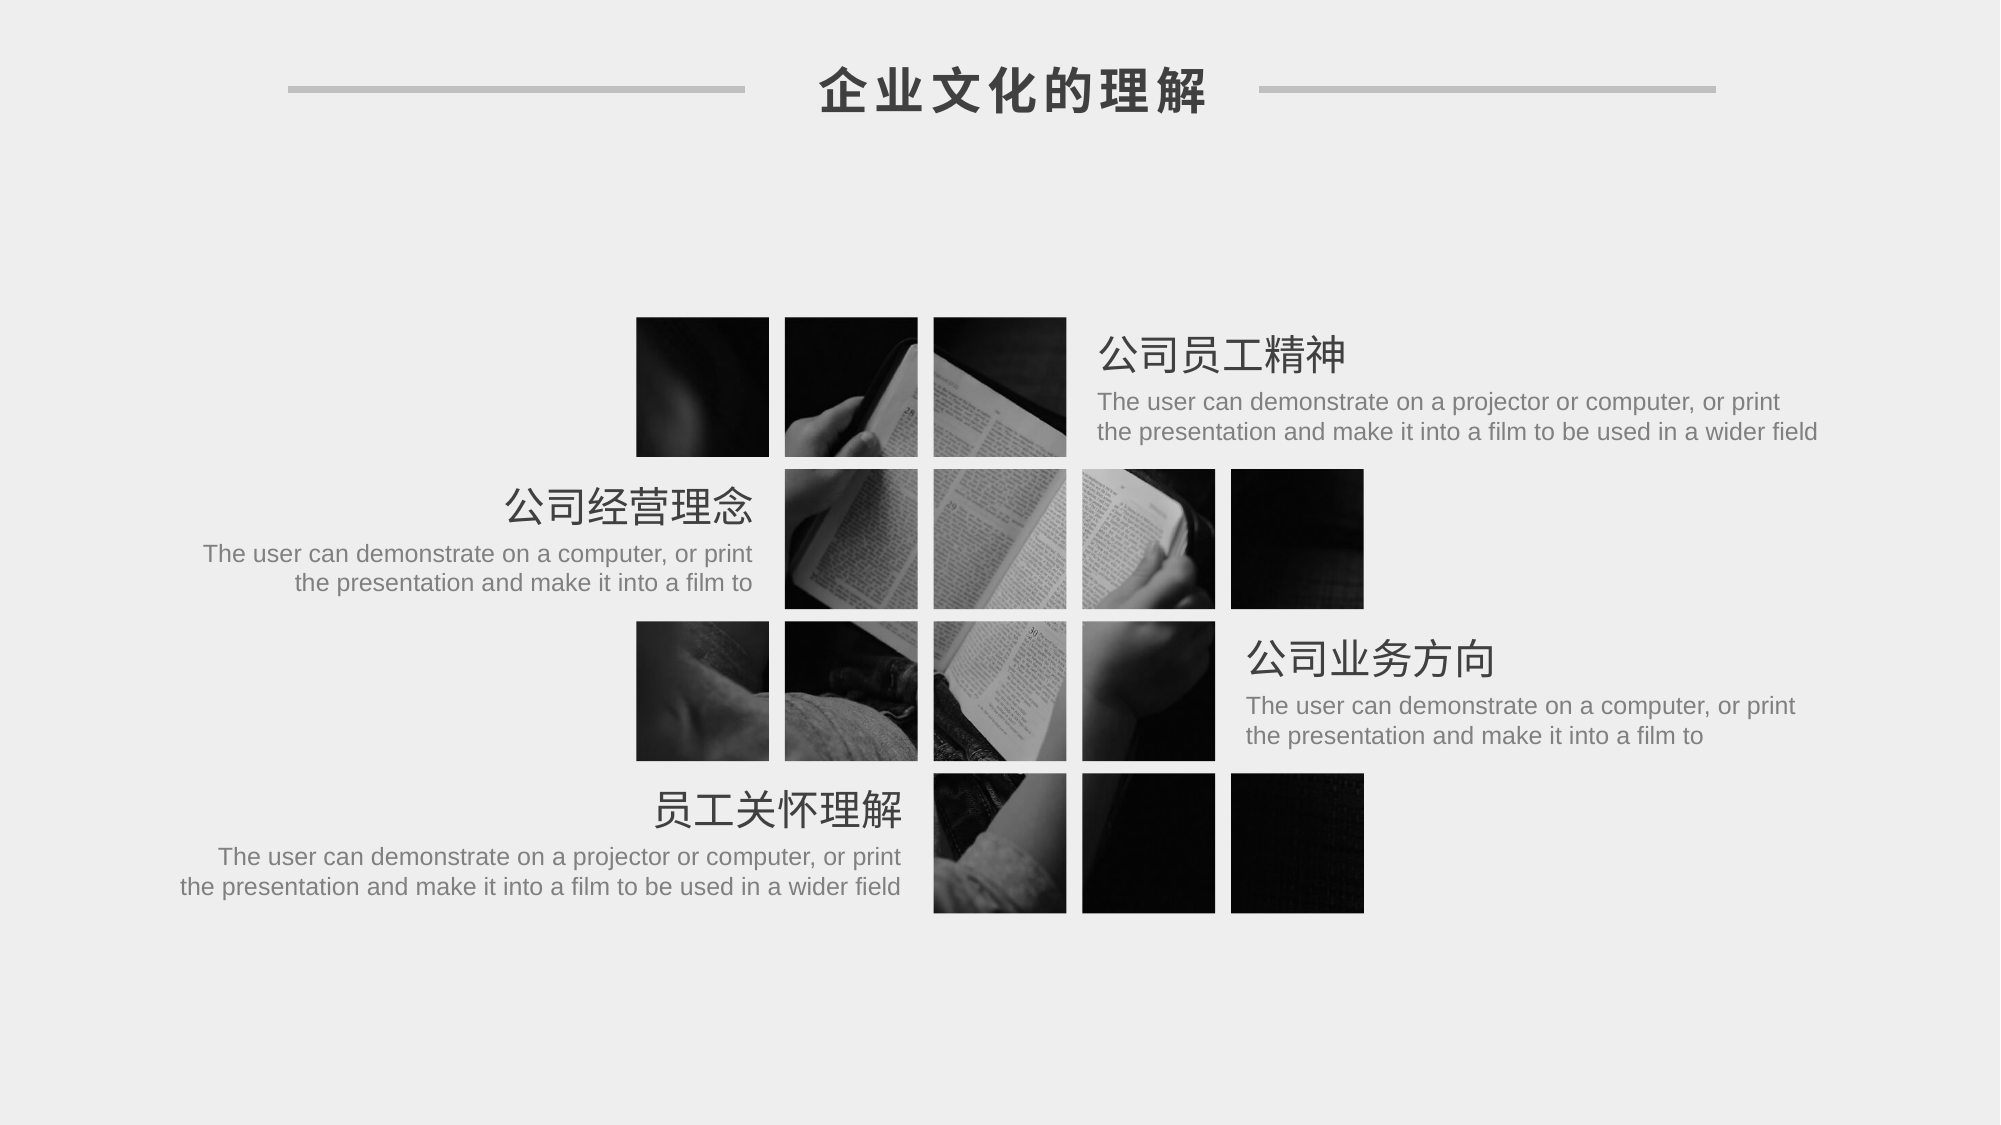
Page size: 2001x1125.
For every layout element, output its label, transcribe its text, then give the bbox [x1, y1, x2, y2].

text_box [1364, 321, 1839, 454]
text_box 企业文化的理解 [752, 51, 1273, 127]
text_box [1364, 625, 1827, 758]
picture [636, 317, 1364, 914]
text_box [161, 776, 636, 909]
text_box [173, 473, 636, 606]
